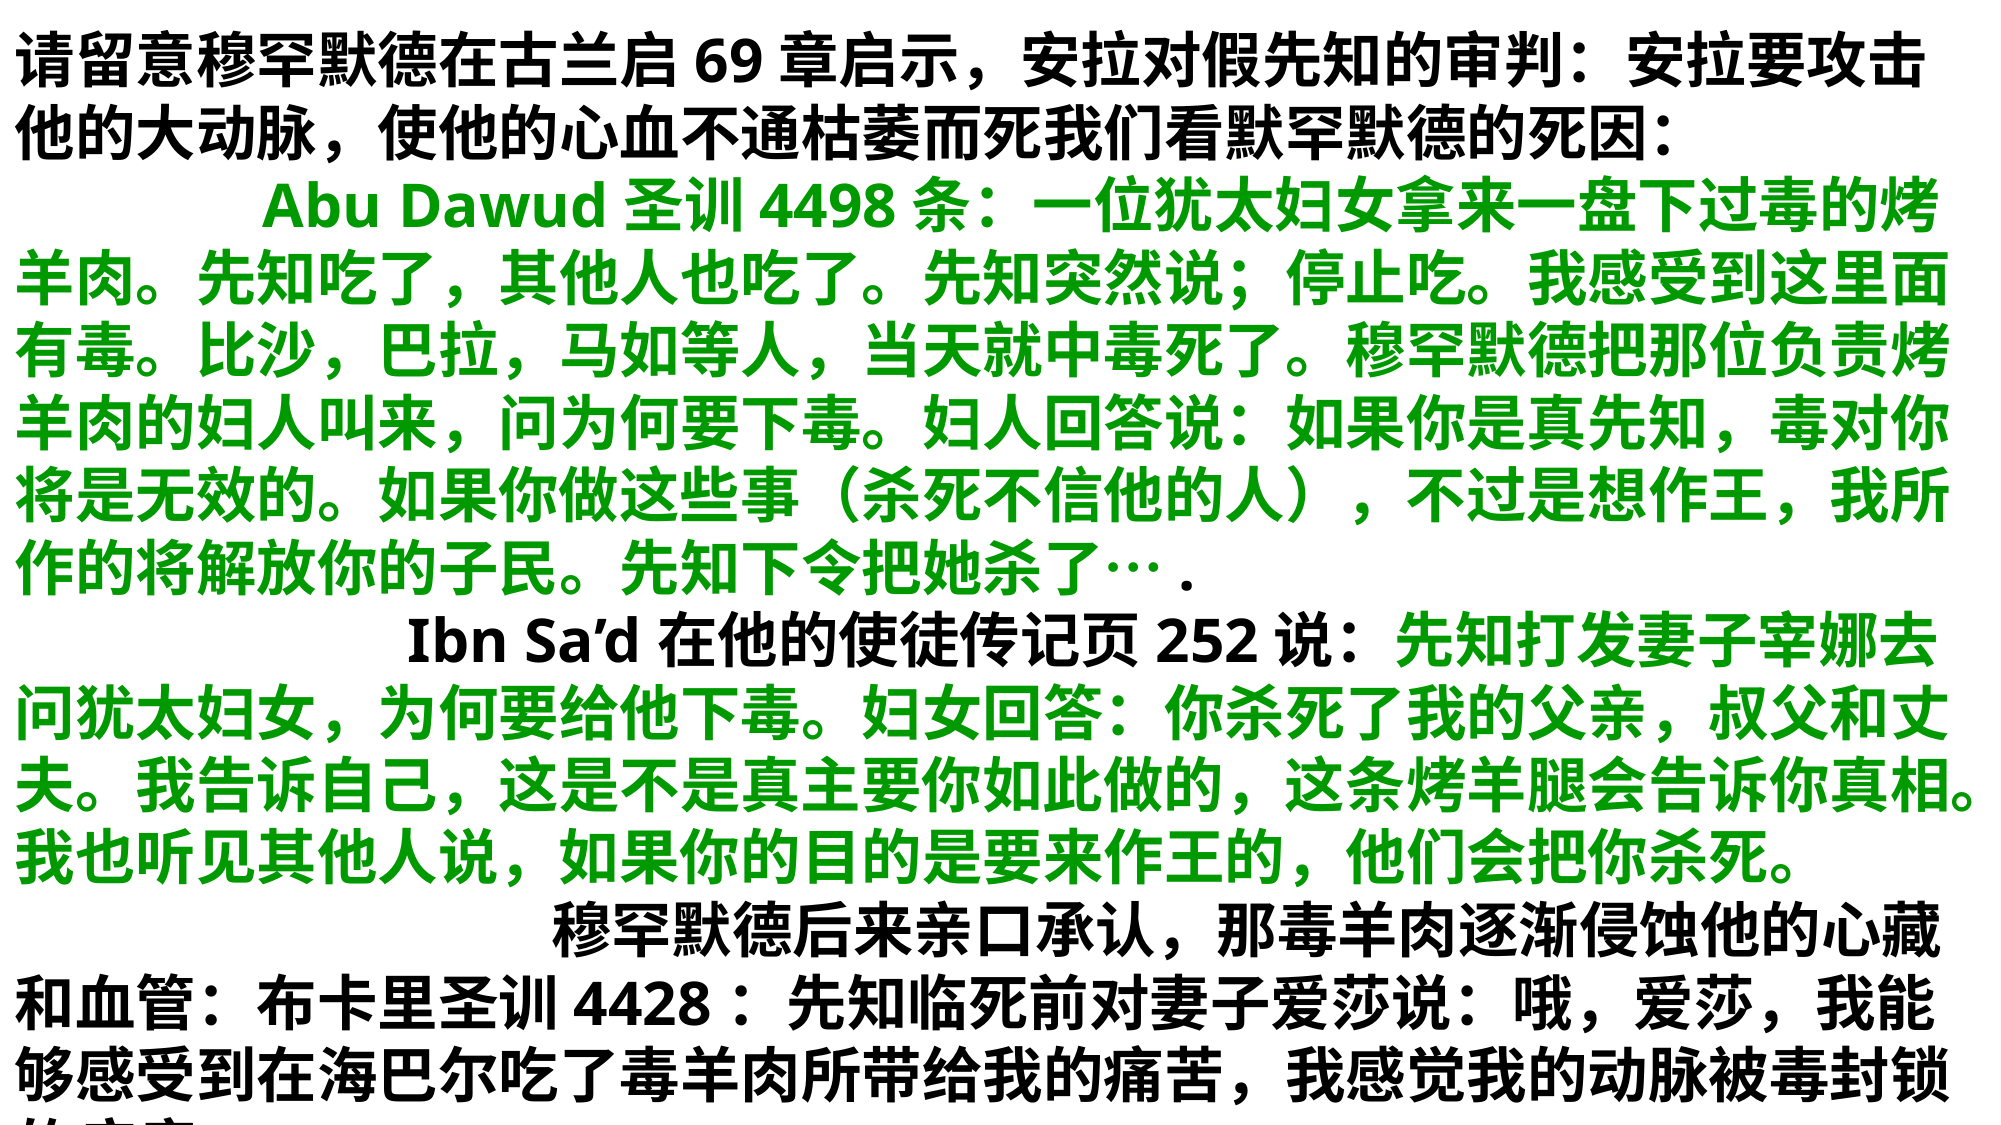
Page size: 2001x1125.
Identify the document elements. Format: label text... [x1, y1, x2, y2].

text_box 请留意穆罕默德在古兰启69章启示，安拉对假先知的审判：安拉要攻击他的大动脉，使他的心血不通枯萎而死我们看默罕默德的死因： Abu Dawud圣训4498条：一位犹太妇女拿来一盘下过毒的烤羊肉。先知吃了，其他人也吃了。先知突然说；停止吃。我感受到这里面有毒。比沙，巴拉，马如等人，当天就中毒死了。穆罕默德把那位负责烤羊肉的妇人叫来，问为何要下毒。妇人回答说：如果你是真先知，毒对你将是无效的。如果你做这些事（杀死不信他的人），不过是想作王，我所作的将解放你的子民。先知下令把她杀了…. Ibn Sa’d在他的使徒传记页252说：先知打发妻子宰娜去问犹太妇女，为何要给他下毒。妇女回答：你杀死了我的父亲，叔父和丈夫。我告诉自己，这是不是真主要你如此做的，这条烤羊腿会告诉你真相。我也听见其他人说，如果你的目的是要来作王的，他们会把你杀死。 穆罕默德后来亲口承认，那毒羊肉逐渐侵蚀他的心藏和血管：布卡里圣训4428：先知临死前对妻子爱莎说：哦，爱莎，我能够感受到在海巴尔吃了毒羊肉所带给我的痛苦，我感觉我的动脉被毒封锁的疼痛。 [0, 15, 2000, 1125]
